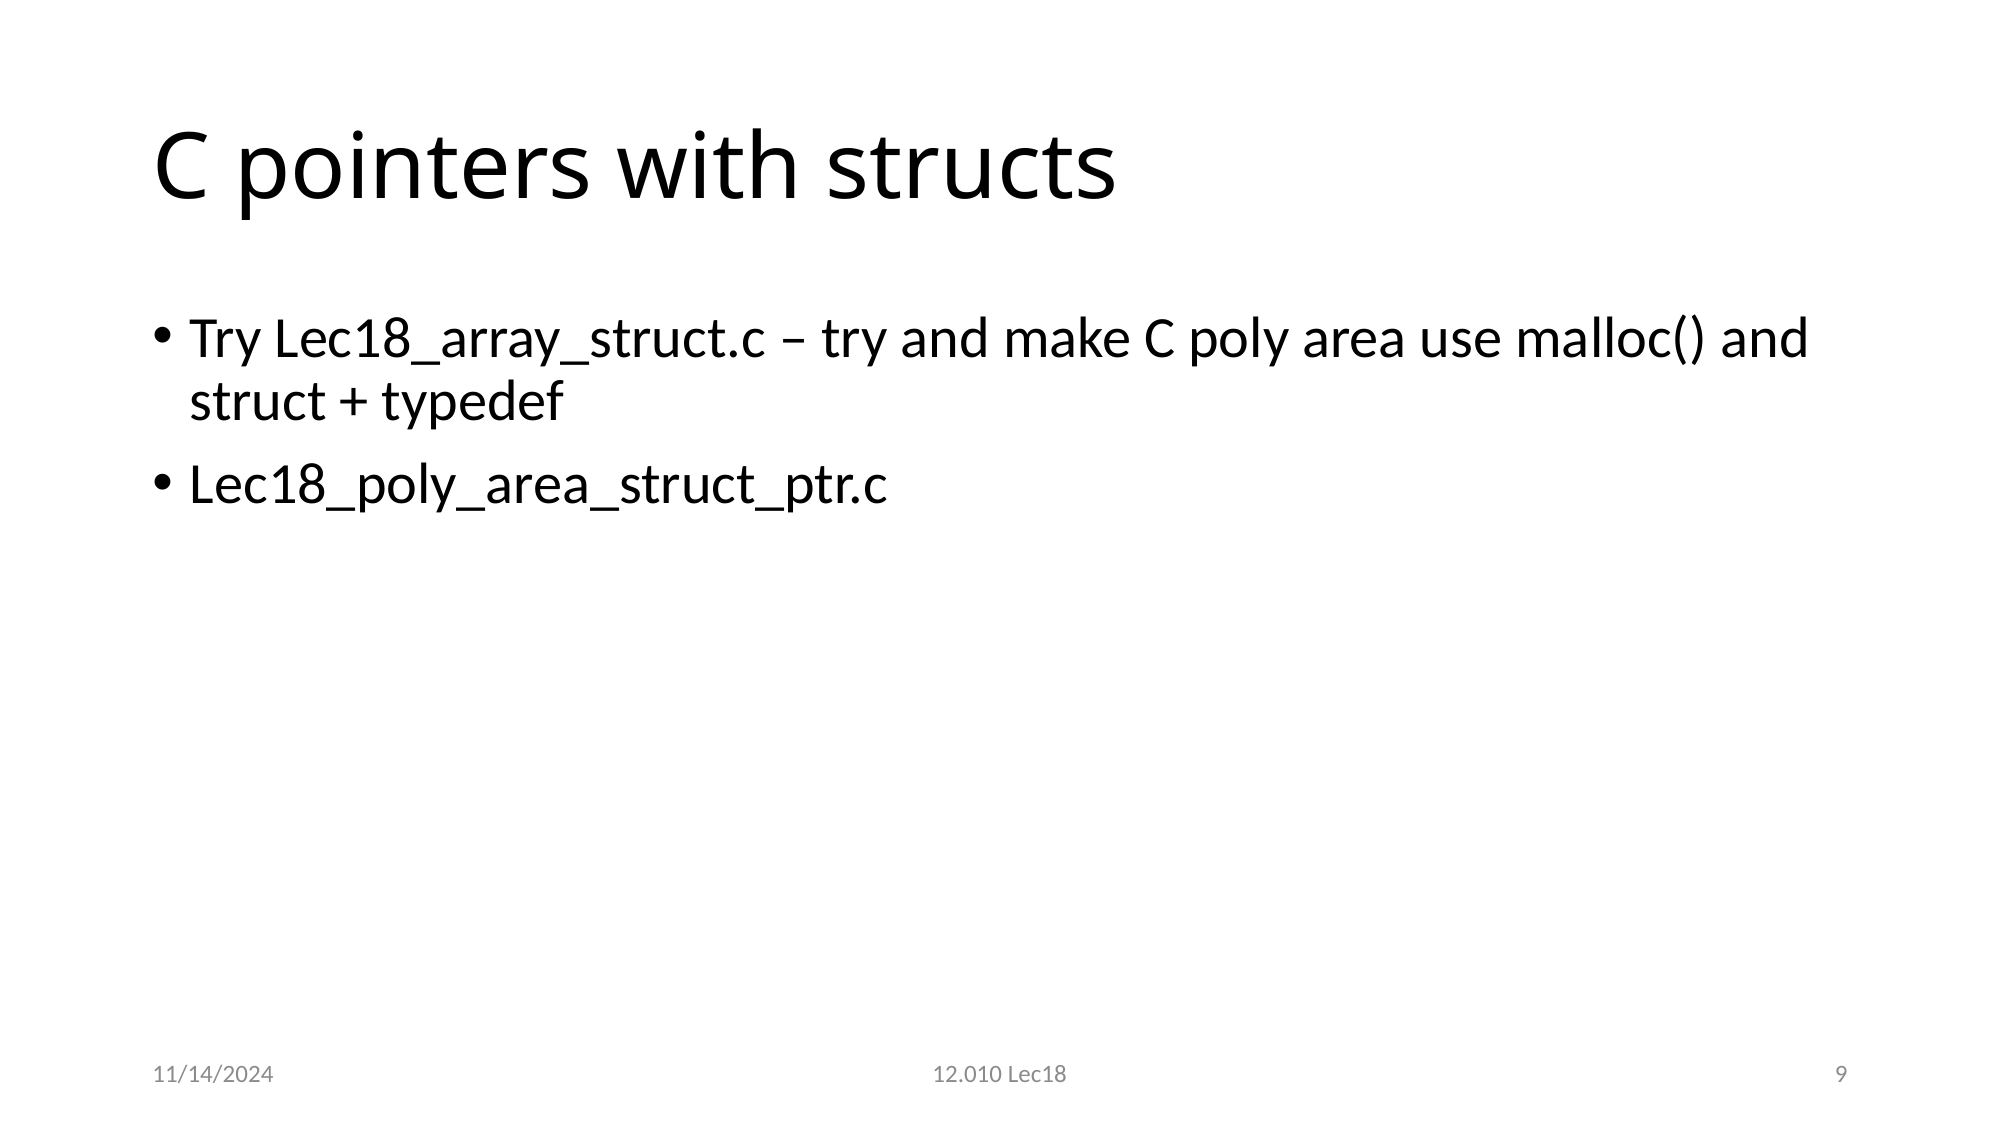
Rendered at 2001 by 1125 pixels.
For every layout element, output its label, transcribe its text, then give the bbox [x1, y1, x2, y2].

slide_number 9 [1412, 1042, 1863, 1103]
footer 12.010 Lec18 [662, 1042, 1338, 1103]
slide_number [137, 1042, 588, 1103]
title C pointers with structs [137, 59, 1863, 278]
list Try Lec18_array_struct.c – try and make C poly area use malloc() and struct + typedef Lec18_poly_area_struct_ptr.c [137, 299, 1863, 1014]
